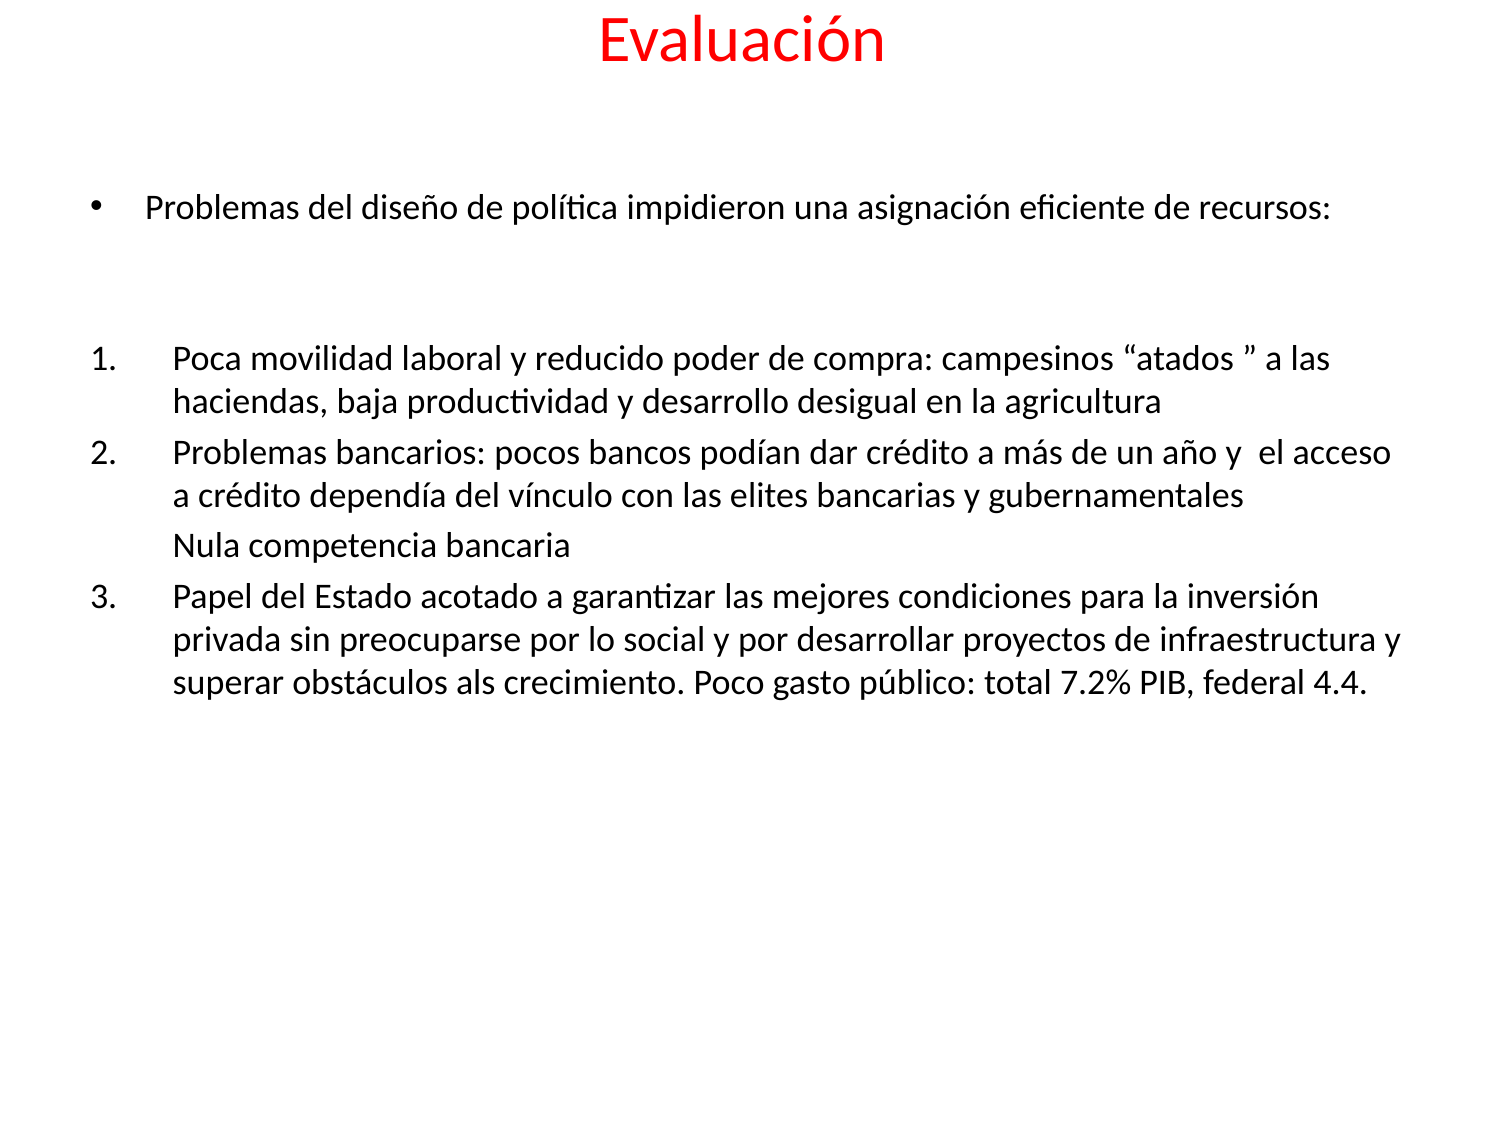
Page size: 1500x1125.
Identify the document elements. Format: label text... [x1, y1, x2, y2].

title Evaluación [75, 0, 1425, 106]
list Problemas del diseño de política impidieron una asignación eficiente de recursos: Poca movilidad laboral y reducido poder de compra: campesinos “atados ” a las haciendas, baja productividad y desarrollo desigual en la agricultura Problemas bancarios: pocos bancos podían dar crédito a más de un año y el acceso a crédito dependía del vínculo con las elites bancarias y gubernamentales Nula competencia bancaria Papel del Estado acotado a garantizar las mejores condiciones para la inversión privada sin preocuparse por lo social y por desarrollar proyectos de infraestructura y superar obstáculos als crecimiento. Poco gasto público: total 7.2% PIB, federal 4.4. [75, 175, 1425, 727]
